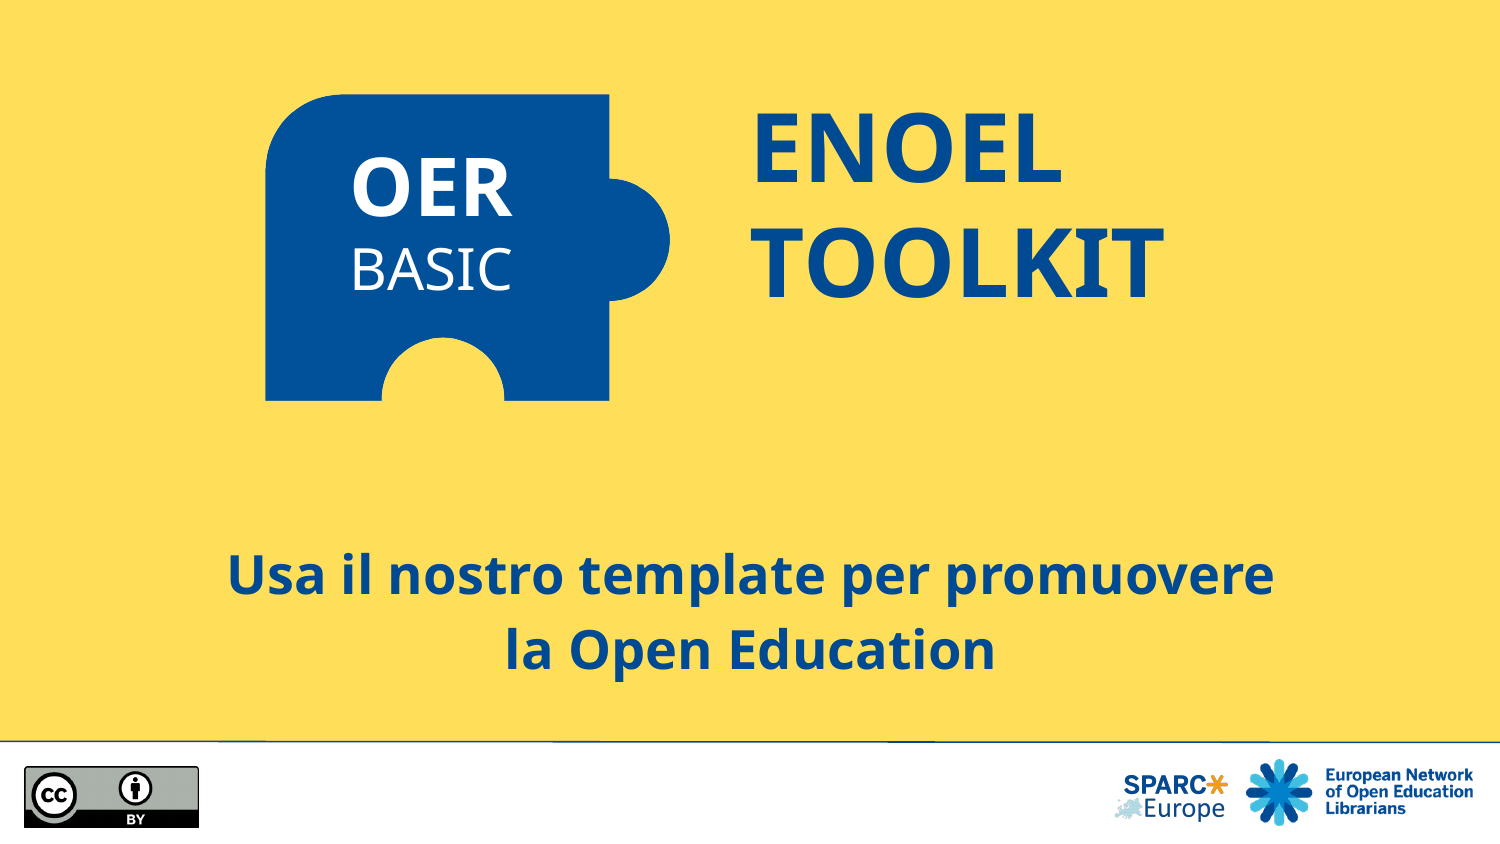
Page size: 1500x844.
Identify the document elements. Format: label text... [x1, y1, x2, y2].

picture [1246, 759, 1473, 826]
text_box [0, 750, 1500, 844]
text_box ENOEL TOOLKIT [734, 72, 1386, 333]
picture [24, 765, 199, 828]
picture [264, 93, 670, 402]
text_box Usa il nostro template per promuovere la Open Education [63, 515, 1440, 695]
picture [1114, 757, 1232, 824]
text_box OER BASIC [674, 116, 951, 321]
